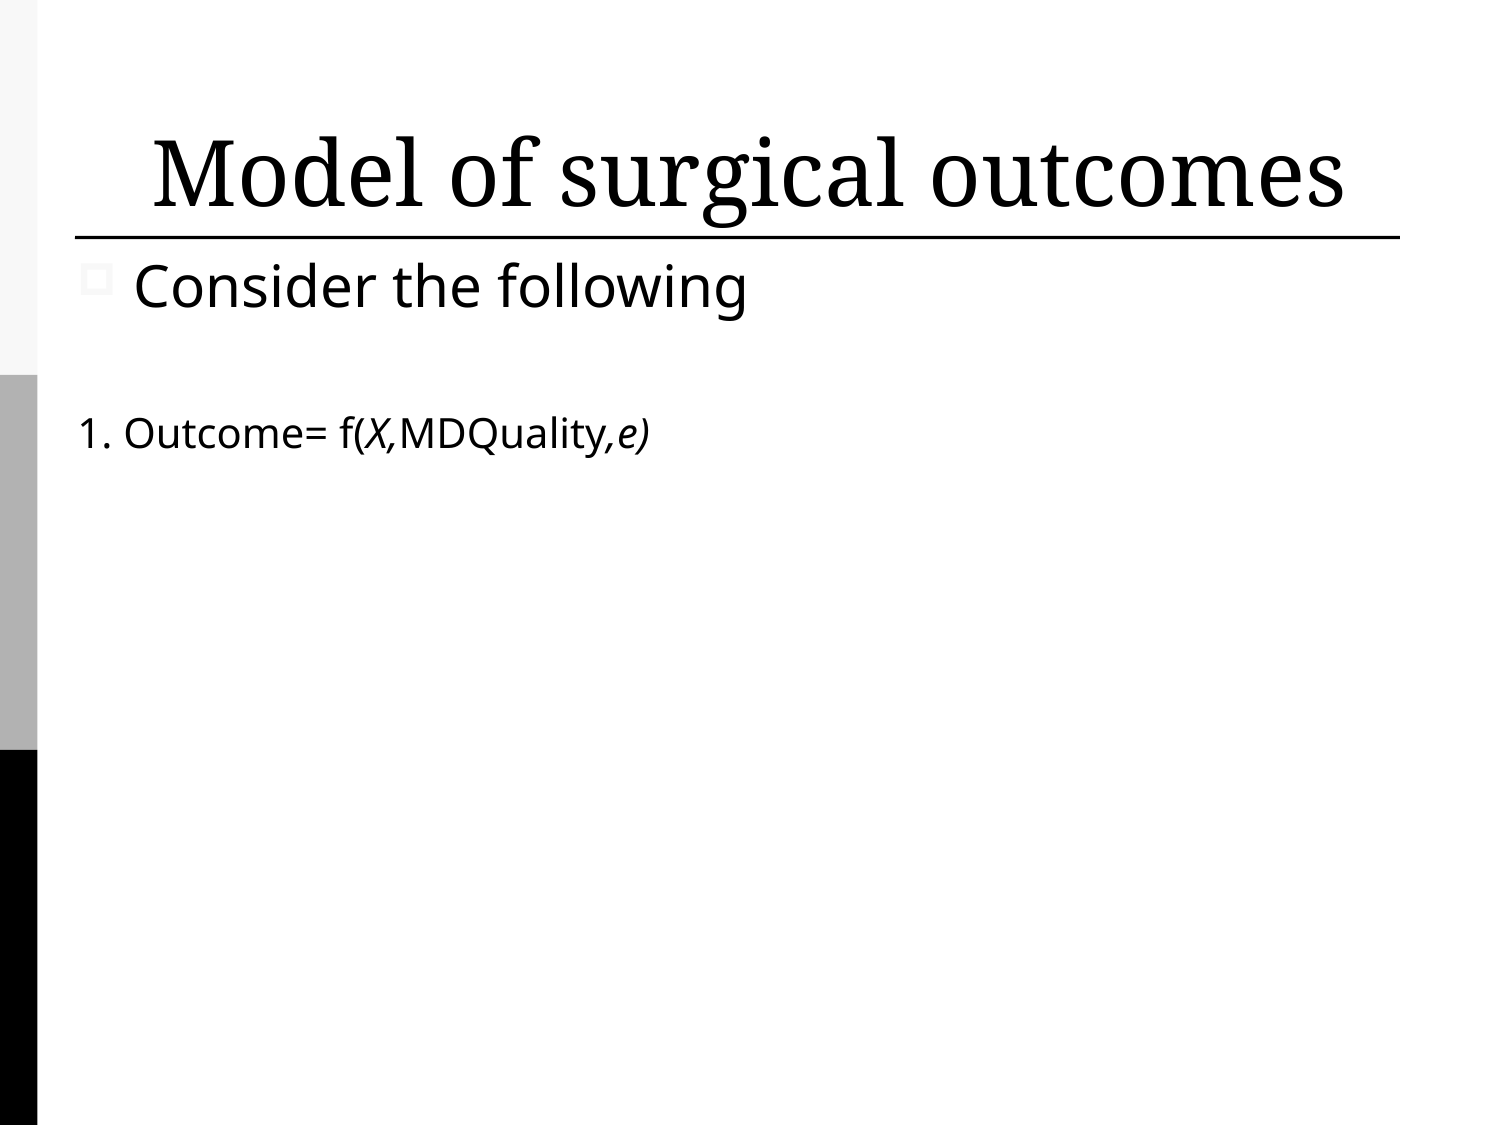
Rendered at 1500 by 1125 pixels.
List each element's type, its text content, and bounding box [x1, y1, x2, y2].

title Model of surgical outcomes [74, 45, 1426, 233]
list Consider the following 1. Outcome= f(X,MDQuality,e) [62, 249, 1476, 1063]
